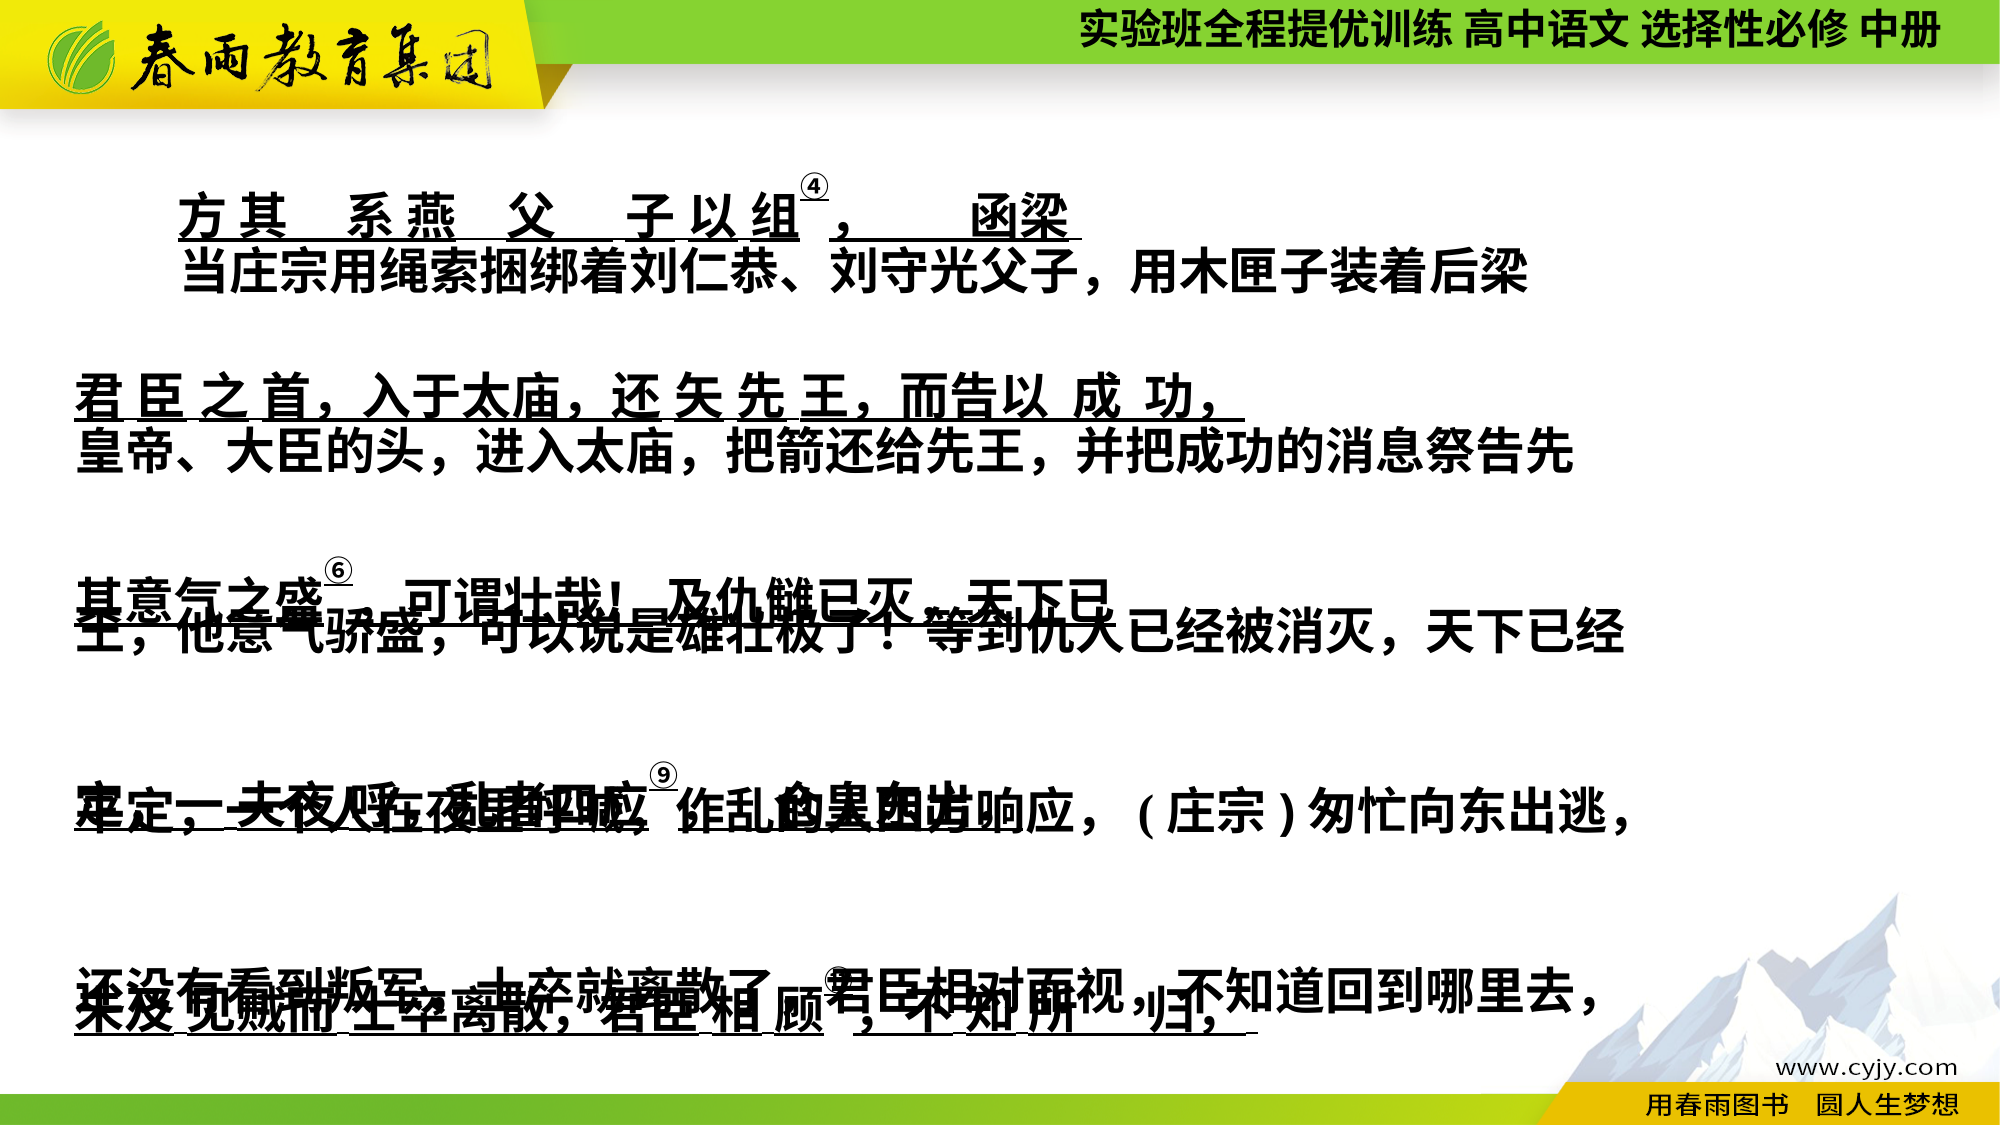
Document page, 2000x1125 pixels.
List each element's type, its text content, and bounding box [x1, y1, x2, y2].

text_box 当庄宗用绳索捆绑着刘仁恭、刘守光父子，用木匣子装着后梁 皇帝、大臣的头，进入太庙，把箭还给先王，并把成功的消息祭告先 王，他意气骄盛，可以说是雄壮极了！等到仇人已经被消灭，天下已经 平定，一个人在夜里呼喊，作乱的人四方响应，(庄宗)匆忙向东出逃， 还没有看到叛军，士卒就离散了，君臣相对而视，不知道回到哪里去， [60, 201, 1945, 1027]
picture [0, 0, 2000, 1125]
